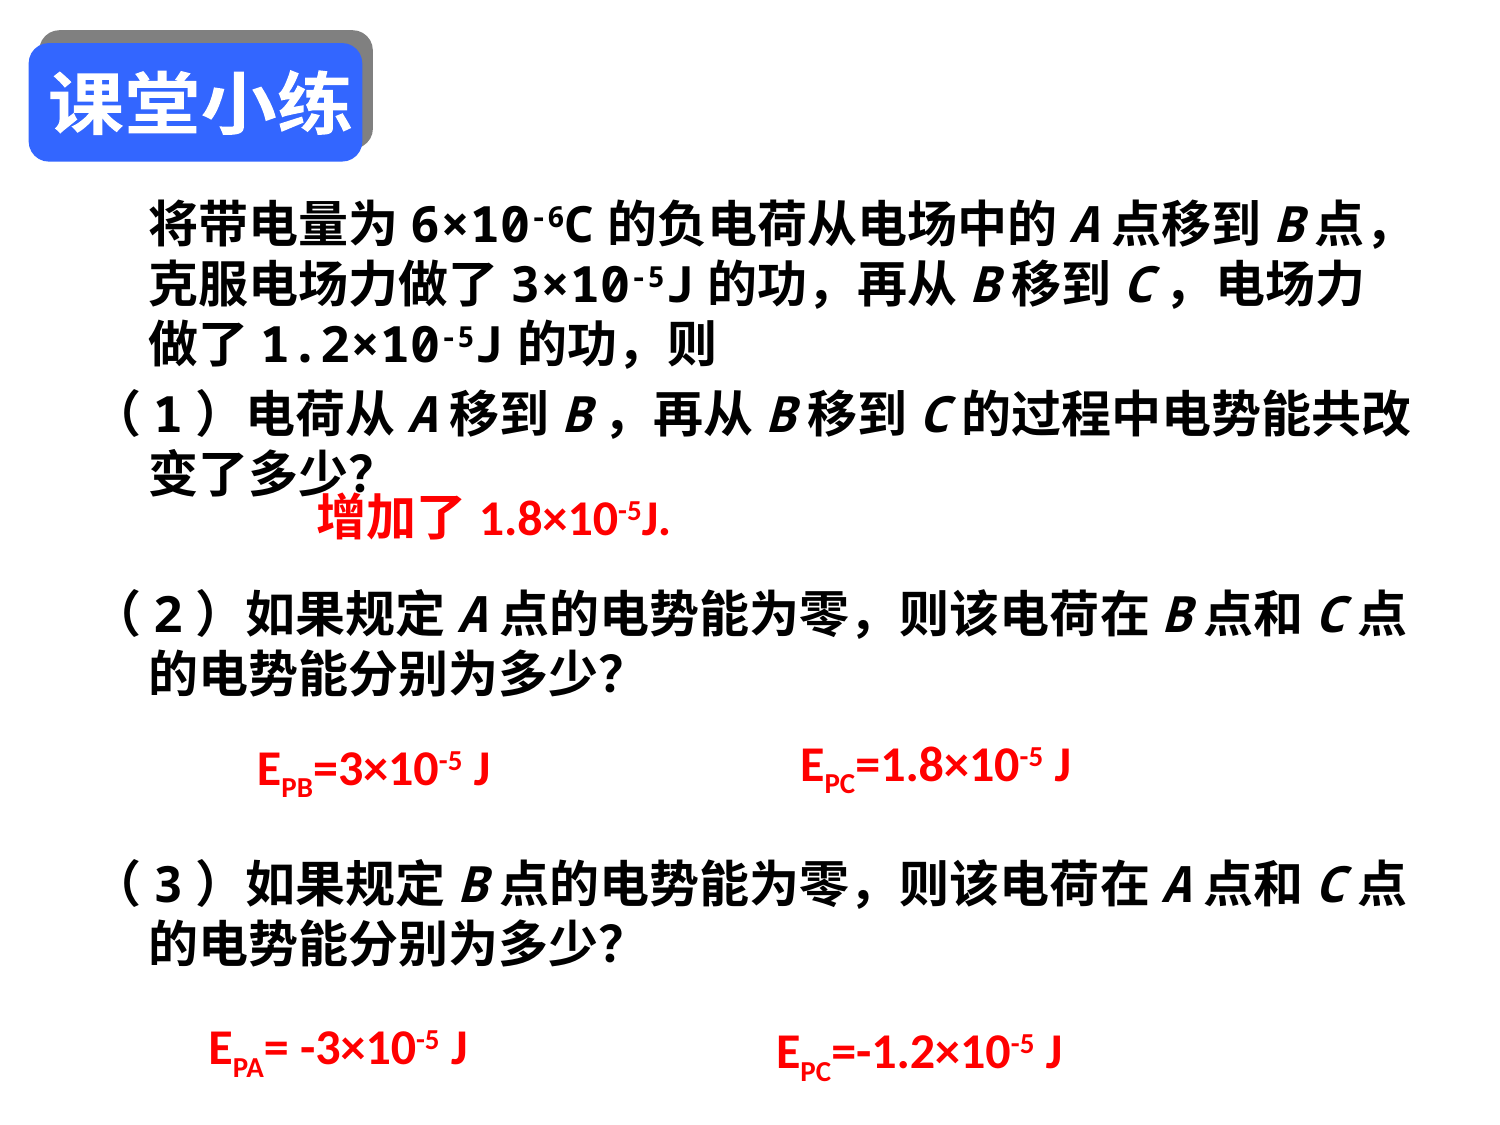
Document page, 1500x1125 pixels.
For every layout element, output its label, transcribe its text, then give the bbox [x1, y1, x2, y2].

text_box EPC=-1.2×10-5 J [749, 1011, 1282, 1095]
text_box EPA= -3×10-5 J [171, 1007, 703, 1091]
text_box EPB=3×10-5 J [242, 727, 727, 811]
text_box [29, 30, 373, 162]
text_box 增加了1.8×10-5J. [302, 478, 870, 554]
list 将带电量为6×10-6C的负电荷从电场中的A点移到B点，克服电场力做了3×10-5J的功，再从B移到C，电场力做了1.2×10-5J的功，则 （1）电荷从A移到B，再从B移到C的过程中电势能共改变了多少？ （2）如果规定A点的电势能为零，则该电荷在B点和C点的电势能分别为多少？ （3）如果规定B点的电势能为零，则该电荷在A点和C点的电势能分别为多少？ [76, 184, 1427, 1048]
text_box EPC=1.8×10-5 J [785, 723, 1306, 807]
